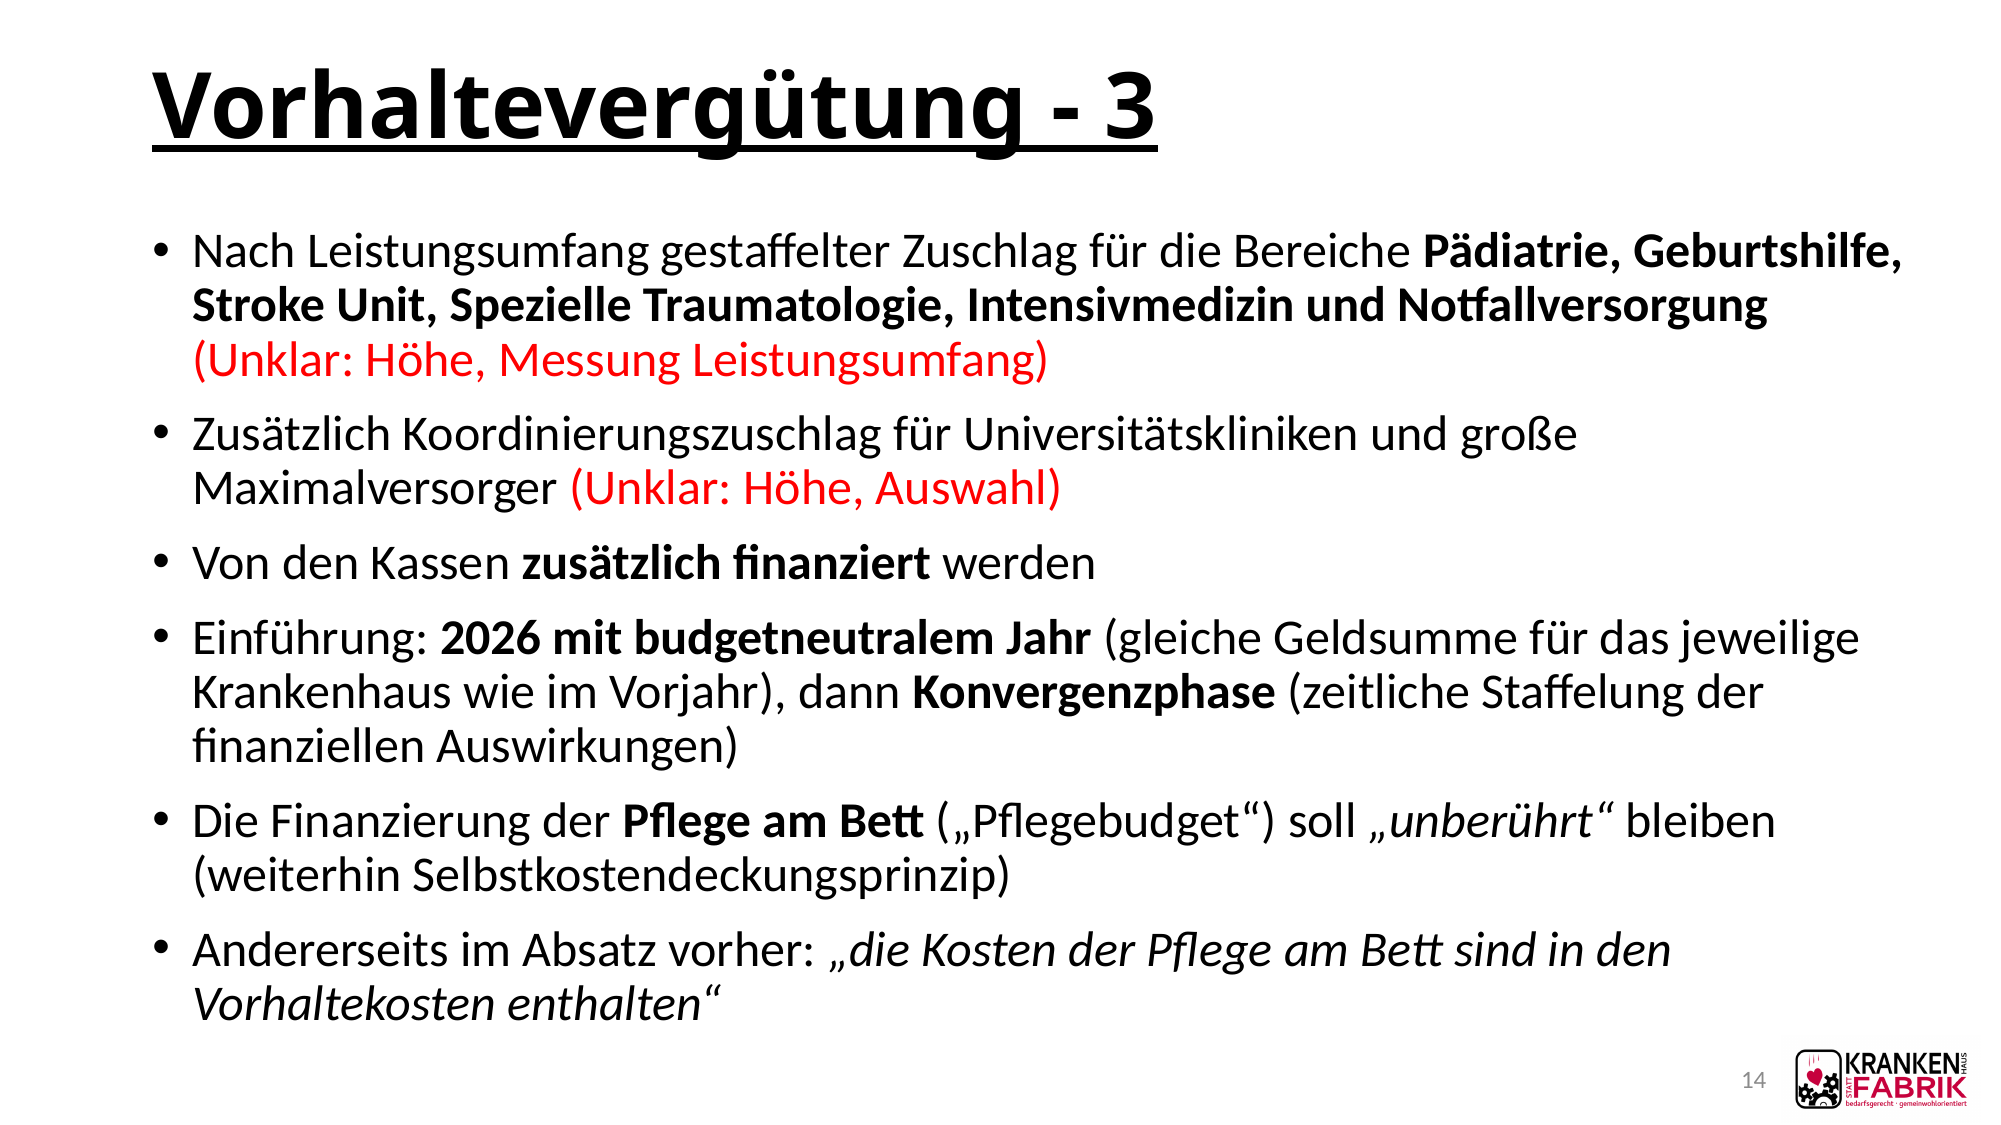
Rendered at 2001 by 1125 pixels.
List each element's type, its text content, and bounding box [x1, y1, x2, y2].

slide_number 14 [1331, 1049, 1782, 1109]
title Vorhaltevergütung - 3 [137, 0, 1863, 217]
list Nach Leistungsumfang gestaffelter Zuschlag für die Bereiche Pädiatrie, Geburtshilfe, Stroke Unit, Spezielle Traumatologie, Intensivmedizin und Notfallversorgung (Unklar: Höhe, Messung Leistungsumfang) Zusätzlich Koordinierungszuschlag für Universitätskliniken und große Maximalversorger (Unklar: Höhe, Auswahl) Von den Kassen zusätzlich finanziert werden Einführung: 2026 mit budgetneutralem Jahr (gleiche Geldsumme für das jeweilige Krankenhaus wie im Vorjahr), dann Konvergenzphase (zeitliche Staffelung der finanziellen Auswirkungen) Die Finanzierung der Pflege am Bett („Pflegebudget“) soll „unberührt“ bleiben (weiterhin Selbstkostendeckungsprinzip) Andererseits im Absatz vorher: „die Kosten der Pflege am Bett sind in den Vorhaltekosten enthalten“ [137, 217, 1928, 1043]
picture [1781, 1035, 1981, 1123]
